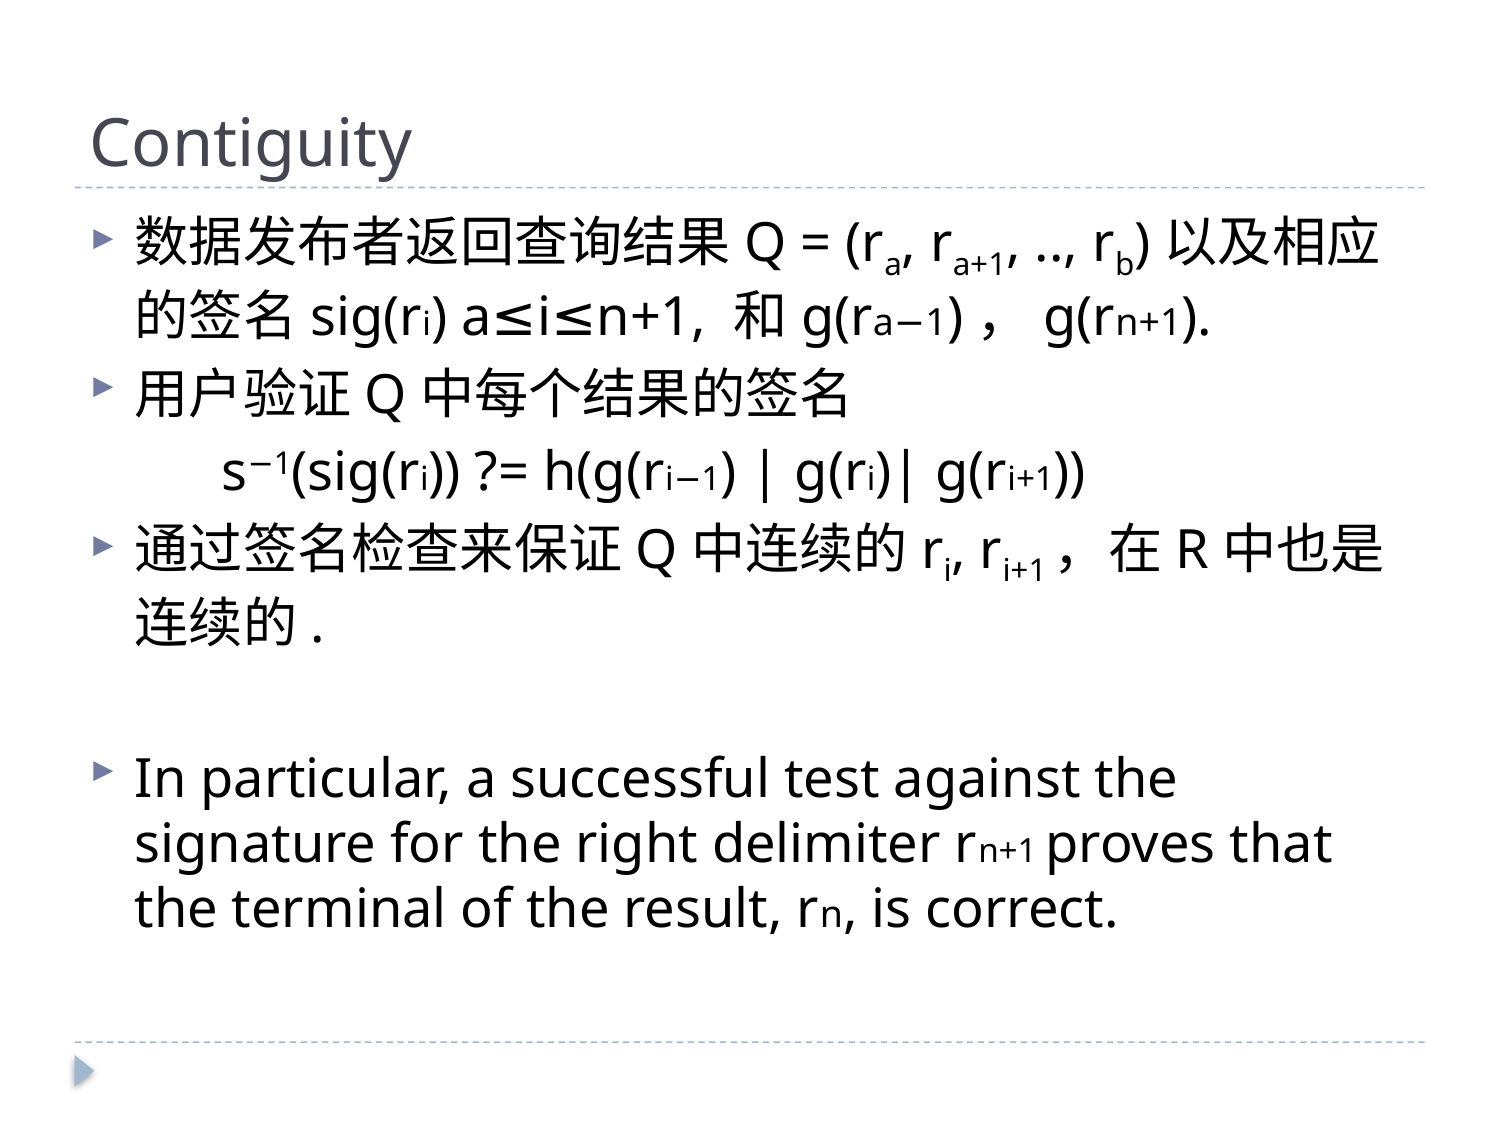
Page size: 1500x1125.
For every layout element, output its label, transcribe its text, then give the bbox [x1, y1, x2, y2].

list 数据发布者返回查询结果Q = (ra, ra+1, .., rb)以及相应的签名sig(ri) a≤i≤n+1, 和g(ra−1)，g(rn+1). 用户验证Q中每个结果的签名 s−1(sig(ri)) ?= h(g(ri−1) | g(ri)| g(ri+1)) 通过签名检查来保证Q中连续的ri, ri+1，在R中也是连续的. In particular, a successful test against the signature for the right delimiter rn+1 proves that the terminal of the result, rn, is correct. [75, 200, 1425, 1010]
title Contiguity [75, 24, 1425, 188]
